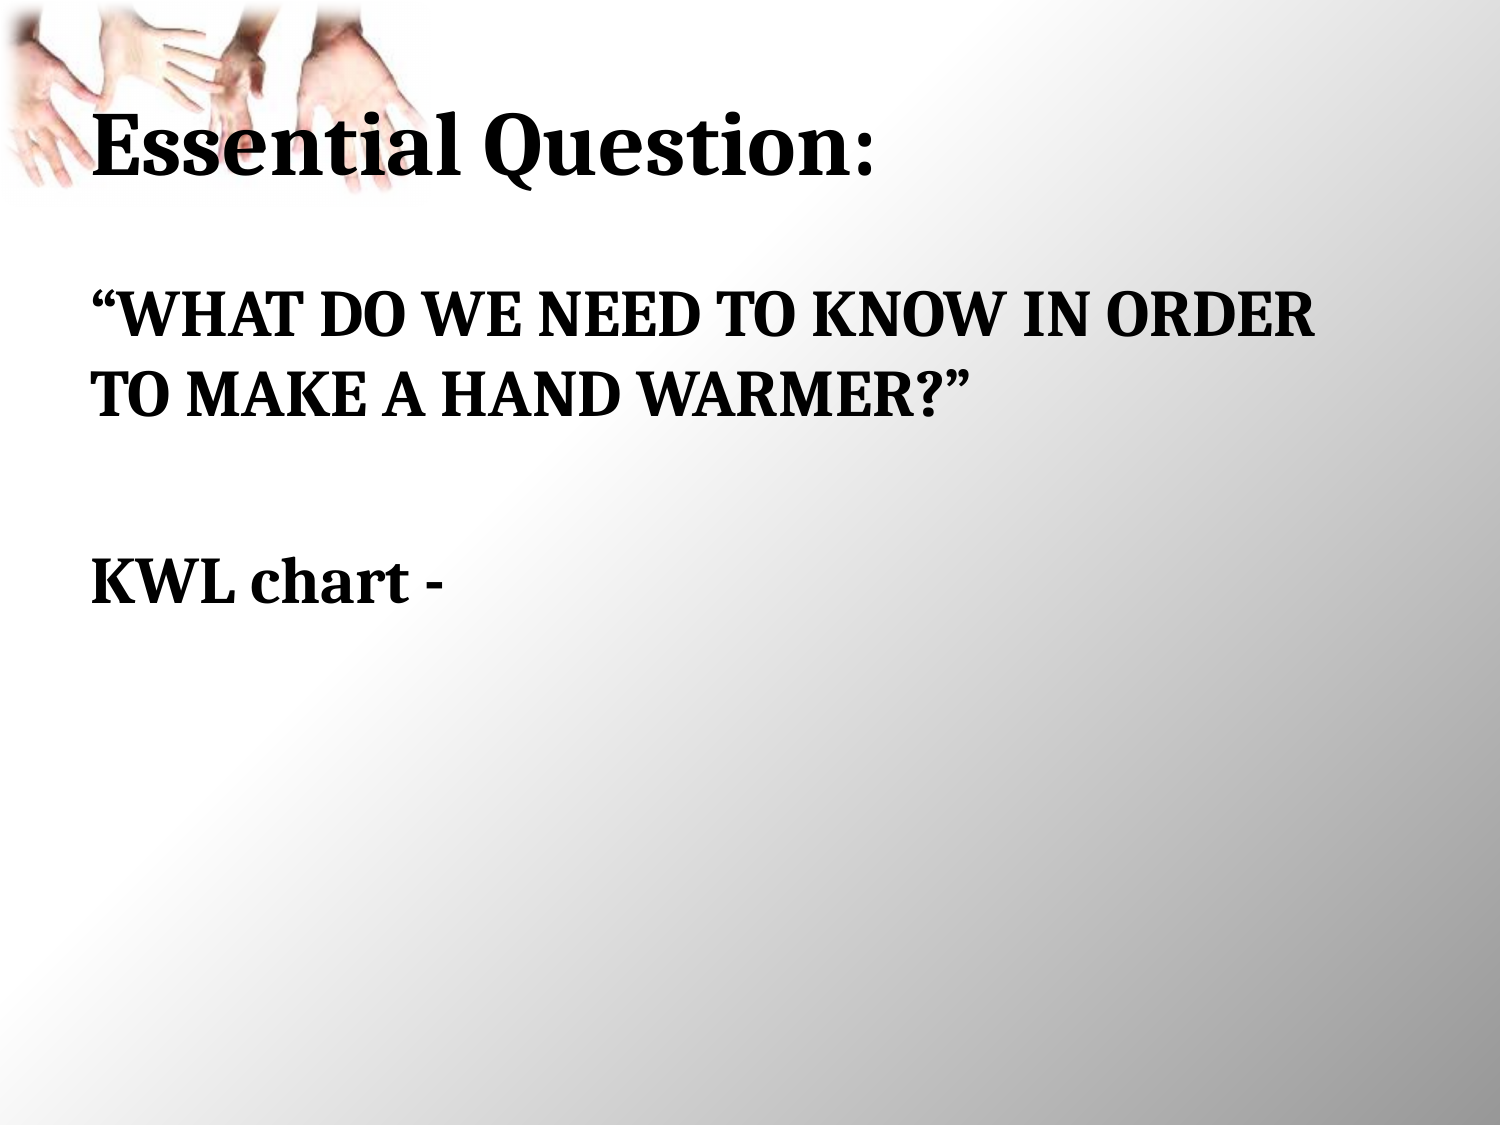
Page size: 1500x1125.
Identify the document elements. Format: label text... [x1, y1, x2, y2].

picture [29, 29, 404, 179]
title Essential Question: [75, 45, 1425, 233]
list “What do we need to know in order to make a Hand Warmer?” KWL chart - [75, 262, 1425, 1005]
